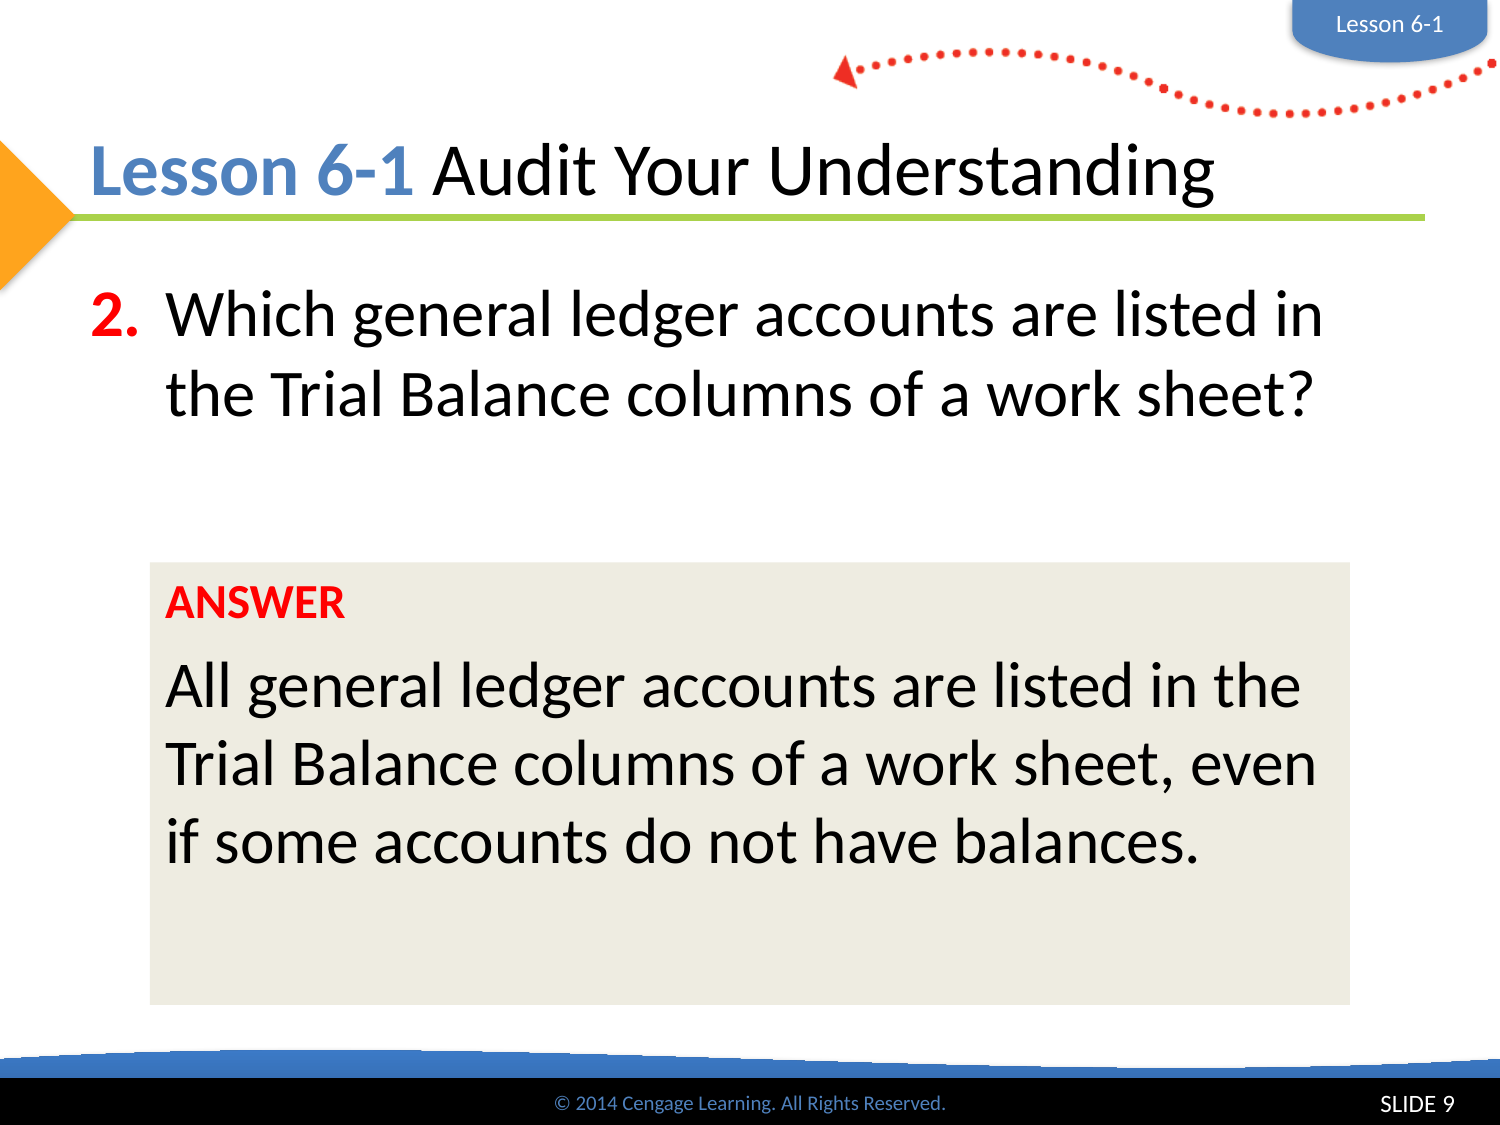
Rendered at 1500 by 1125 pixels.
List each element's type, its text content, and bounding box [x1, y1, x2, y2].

title Lesson 6-1 Audit Your Understanding [75, 29, 1350, 218]
text_box ANSWER All general ledger accounts are listed in the Trial Balance columns of a work sheet, even if some accounts do not have balances. [149, 562, 1350, 1005]
picture [827, 37, 1500, 126]
list 2. Which general ledger accounts are listed in the Trial Balance columns of a work sheet? [75, 262, 1425, 1005]
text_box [1292, 0, 1488, 63]
text_box [0, 138, 78, 293]
slide_number SLIDE 9 [1170, 1080, 1470, 1125]
